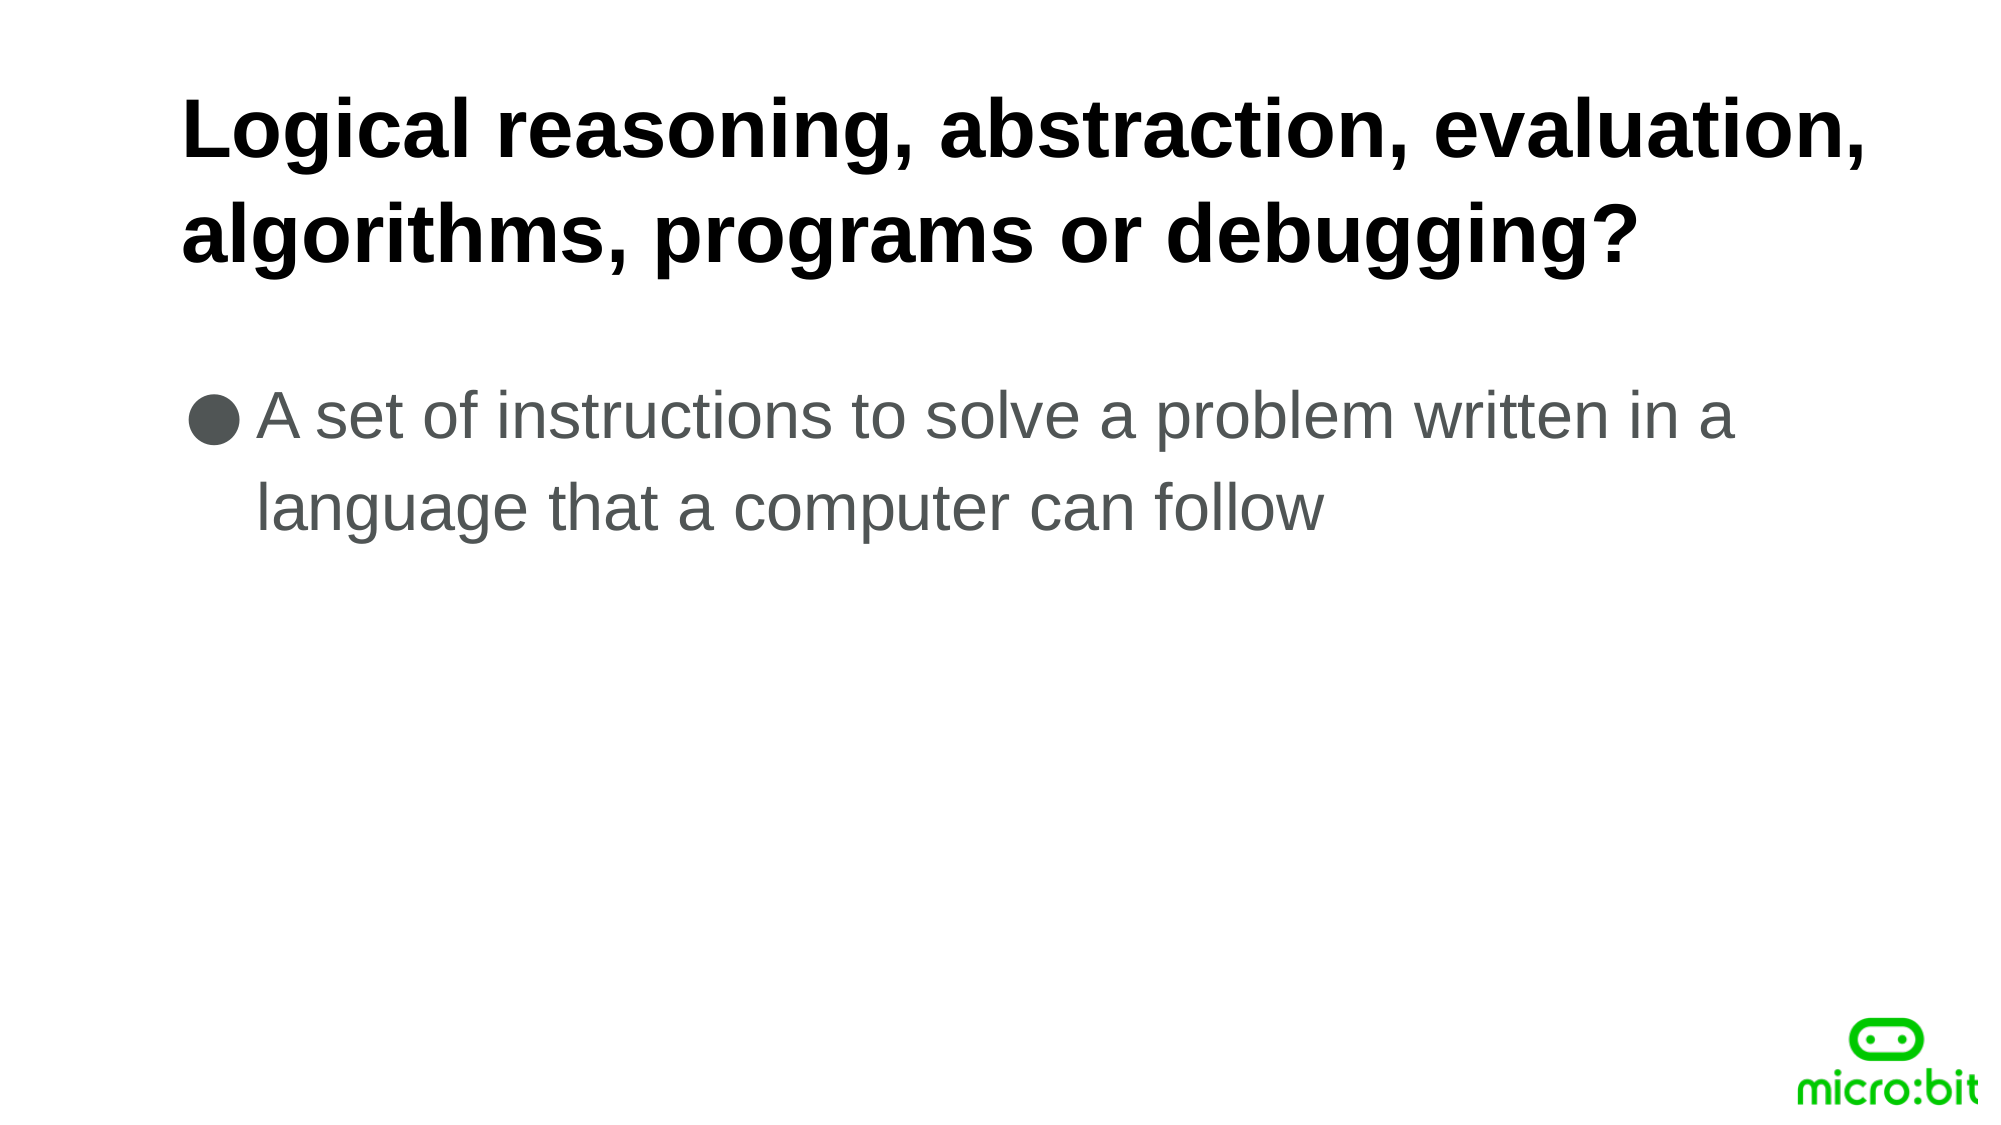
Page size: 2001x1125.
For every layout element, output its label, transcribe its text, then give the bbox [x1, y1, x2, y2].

text_box Logical reasoning, abstraction, evaluation, algorithms, programs or debugging? A set of instructions to solve a problem written in a language that a computer can follow [166, 60, 1918, 884]
picture [1797, 1017, 1978, 1106]
